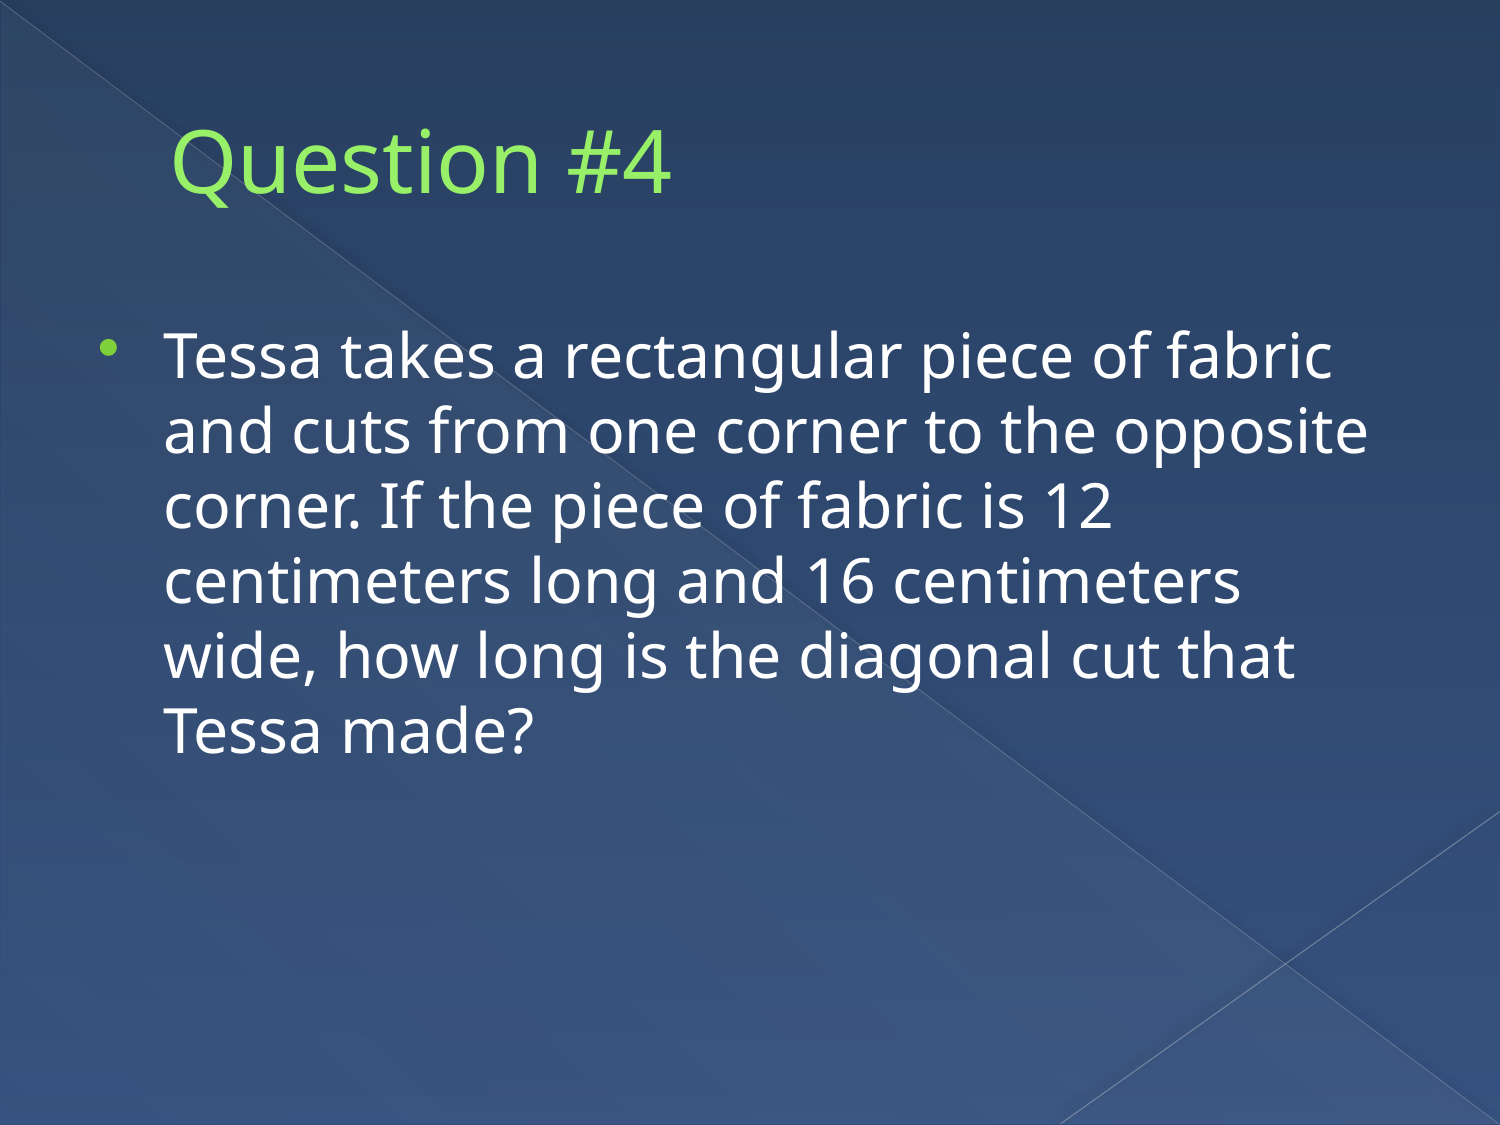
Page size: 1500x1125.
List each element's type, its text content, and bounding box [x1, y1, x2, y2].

list Tessa takes a rectangular piece of fabric and cuts from one corner to the opposite corner. If the piece of fabric is 12 centimeters long and 16 centimeters wide, how long is the diagonal cut that Tessa made? [75, 308, 1425, 1059]
title Question #4 [75, 43, 1425, 274]
